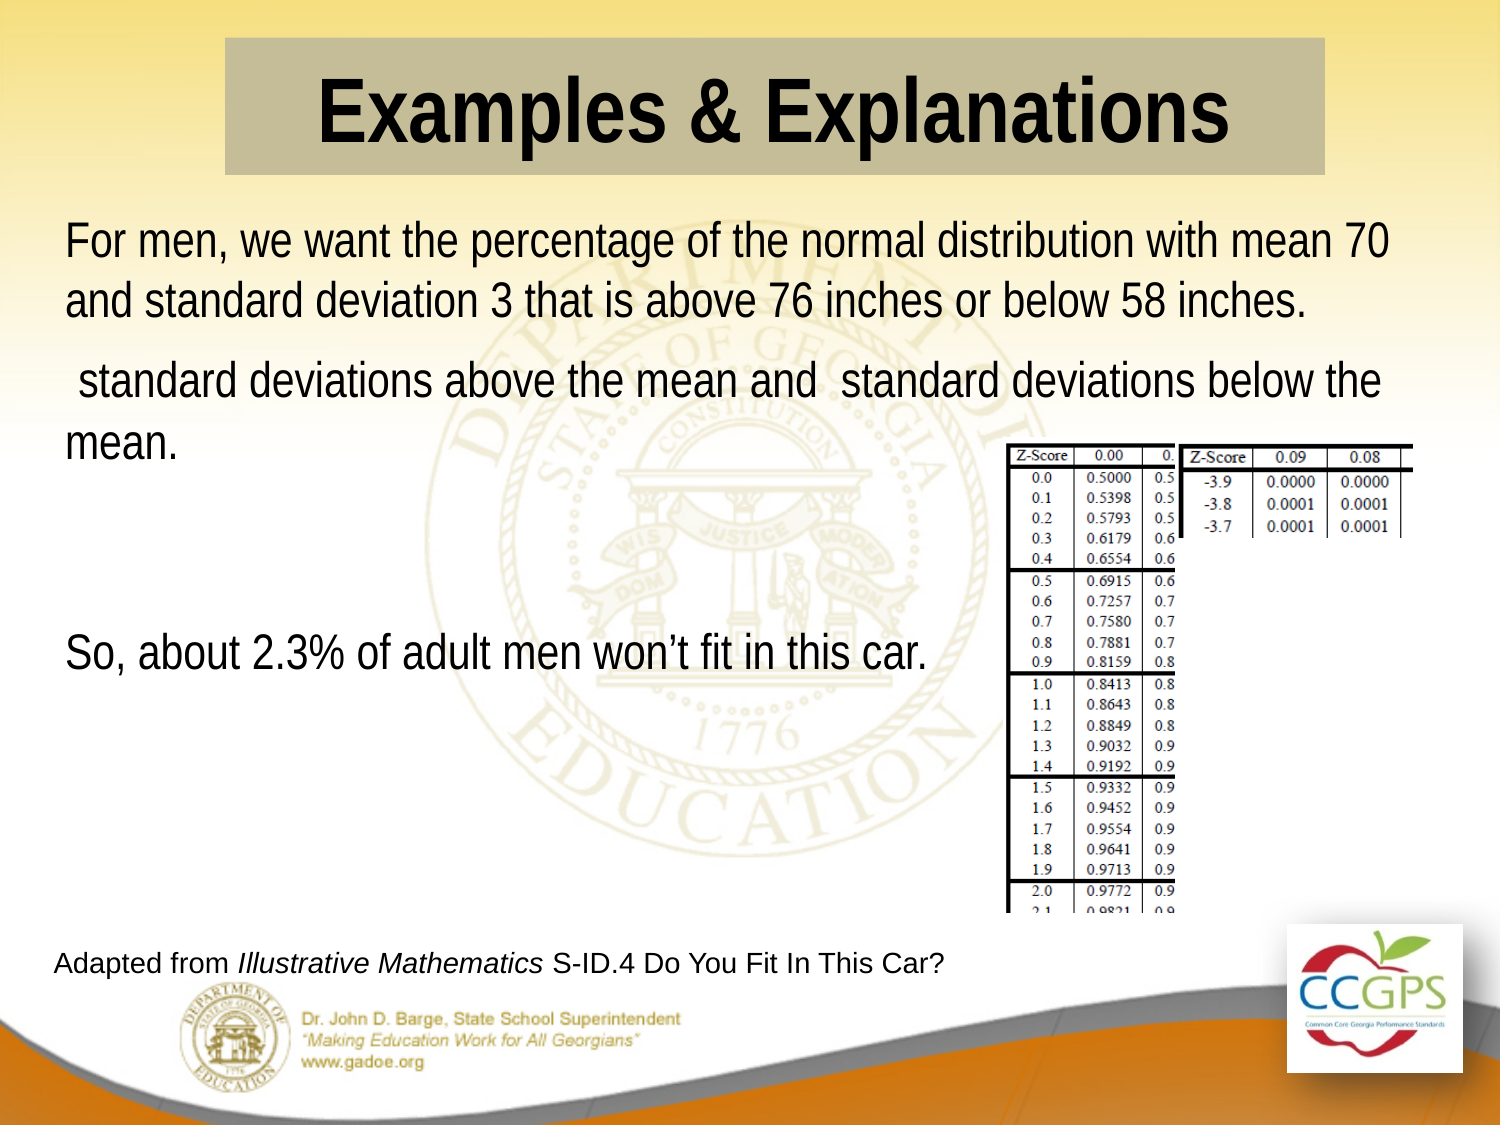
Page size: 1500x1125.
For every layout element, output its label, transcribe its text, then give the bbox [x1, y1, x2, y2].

title Examples & Explanations [224, 37, 1326, 176]
picture [0, 0, 1500, 1125]
text_box Adapted from Illustrative Mathematics S-ID.4 Do You Fit In This Car? [38, 936, 961, 987]
